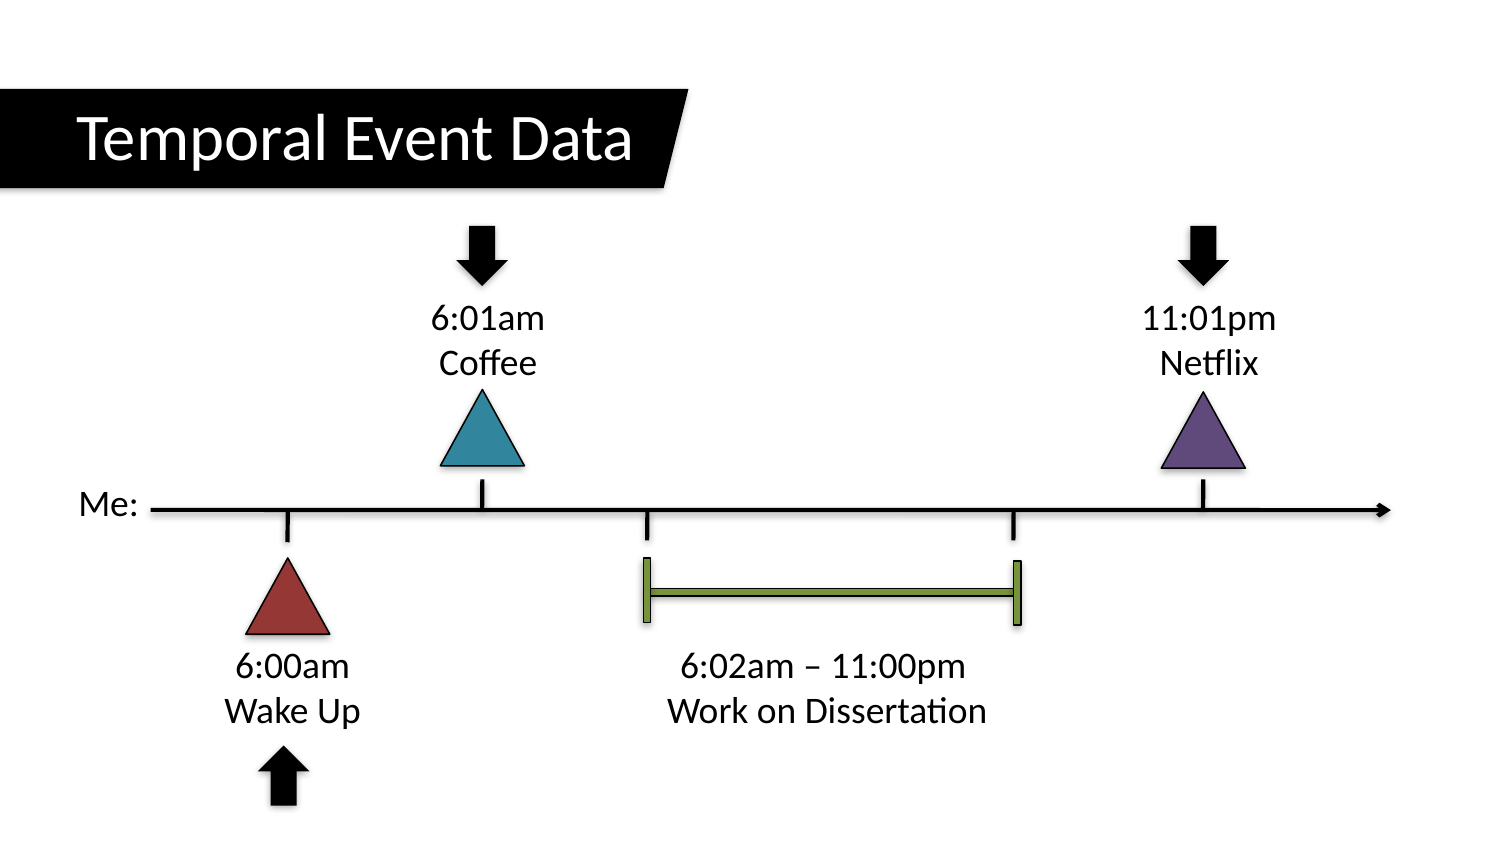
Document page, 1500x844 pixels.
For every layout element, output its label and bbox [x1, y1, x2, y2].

text_box [0, 85, 689, 189]
text_box [256, 748, 311, 807]
text_box [1176, 225, 1231, 284]
text_box [62, 471, 1392, 533]
text_box [1125, 285, 1293, 511]
text_box [414, 285, 562, 511]
text_box [635, 509, 1022, 740]
text_box [455, 225, 509, 284]
text_box [207, 511, 379, 740]
